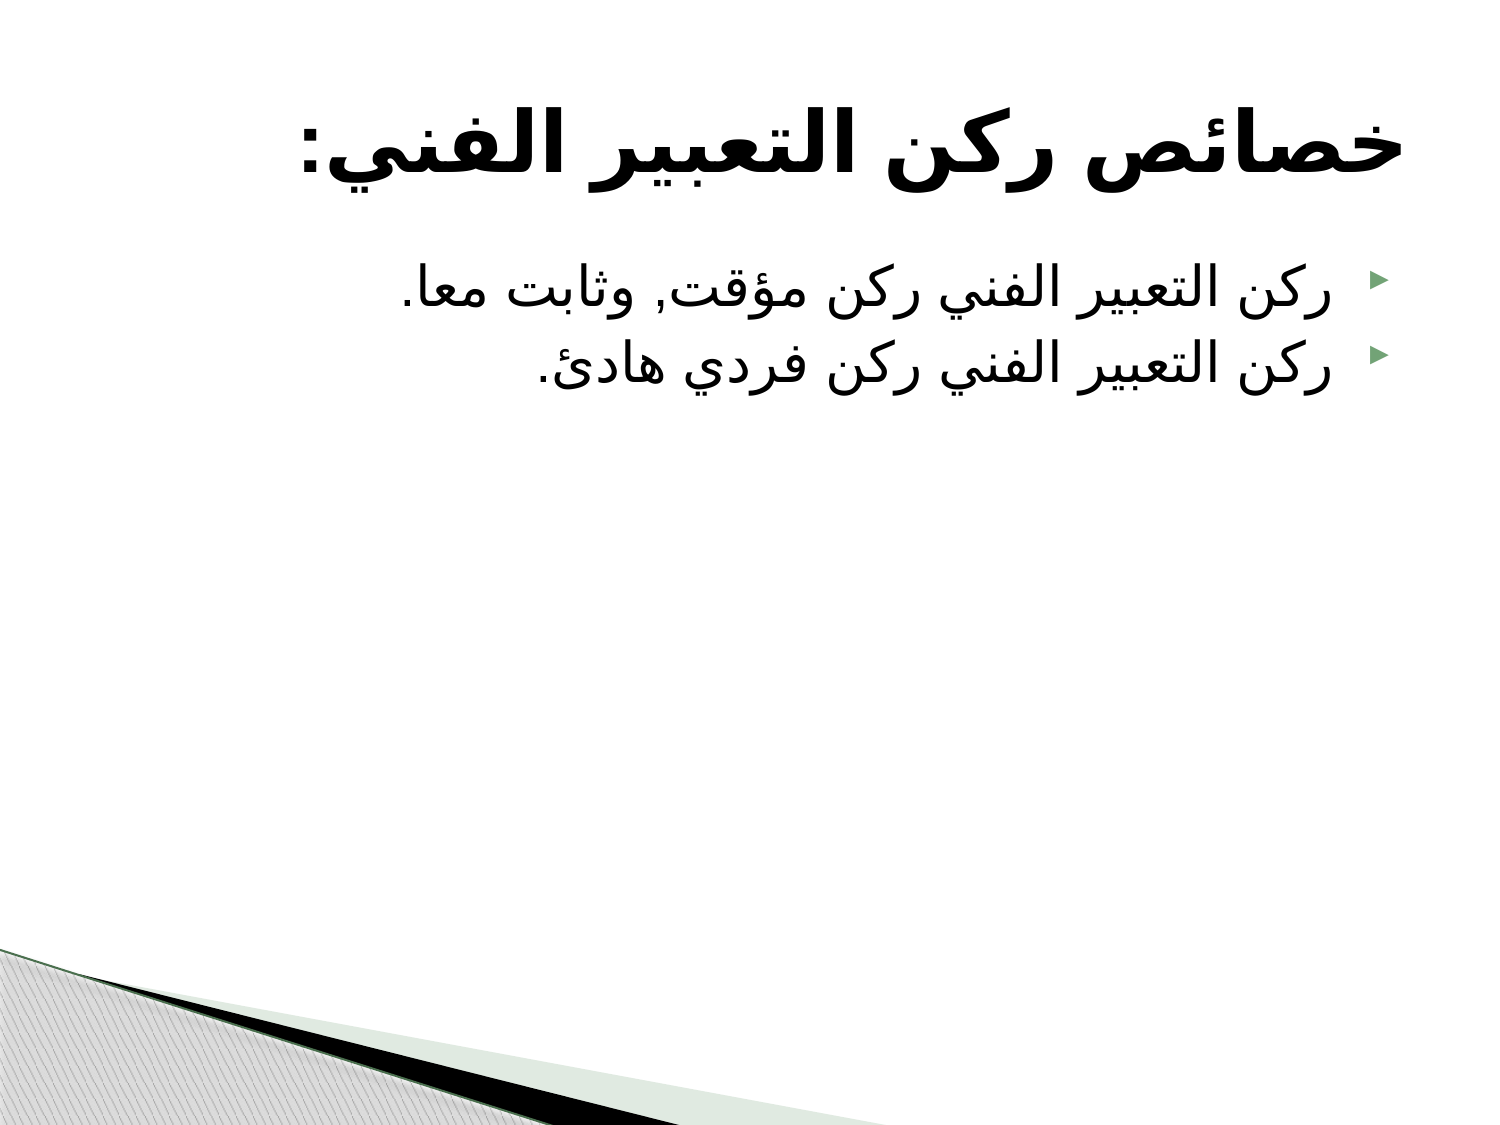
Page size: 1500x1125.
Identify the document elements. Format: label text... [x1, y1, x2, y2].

list ركن التعبير الفني ركن مؤقت, وثابت معا. ركن التعبير الفني ركن فردي هادئ. [74, 242, 1426, 986]
title خصائص ركن التعبير الفني: [75, 45, 1425, 233]
